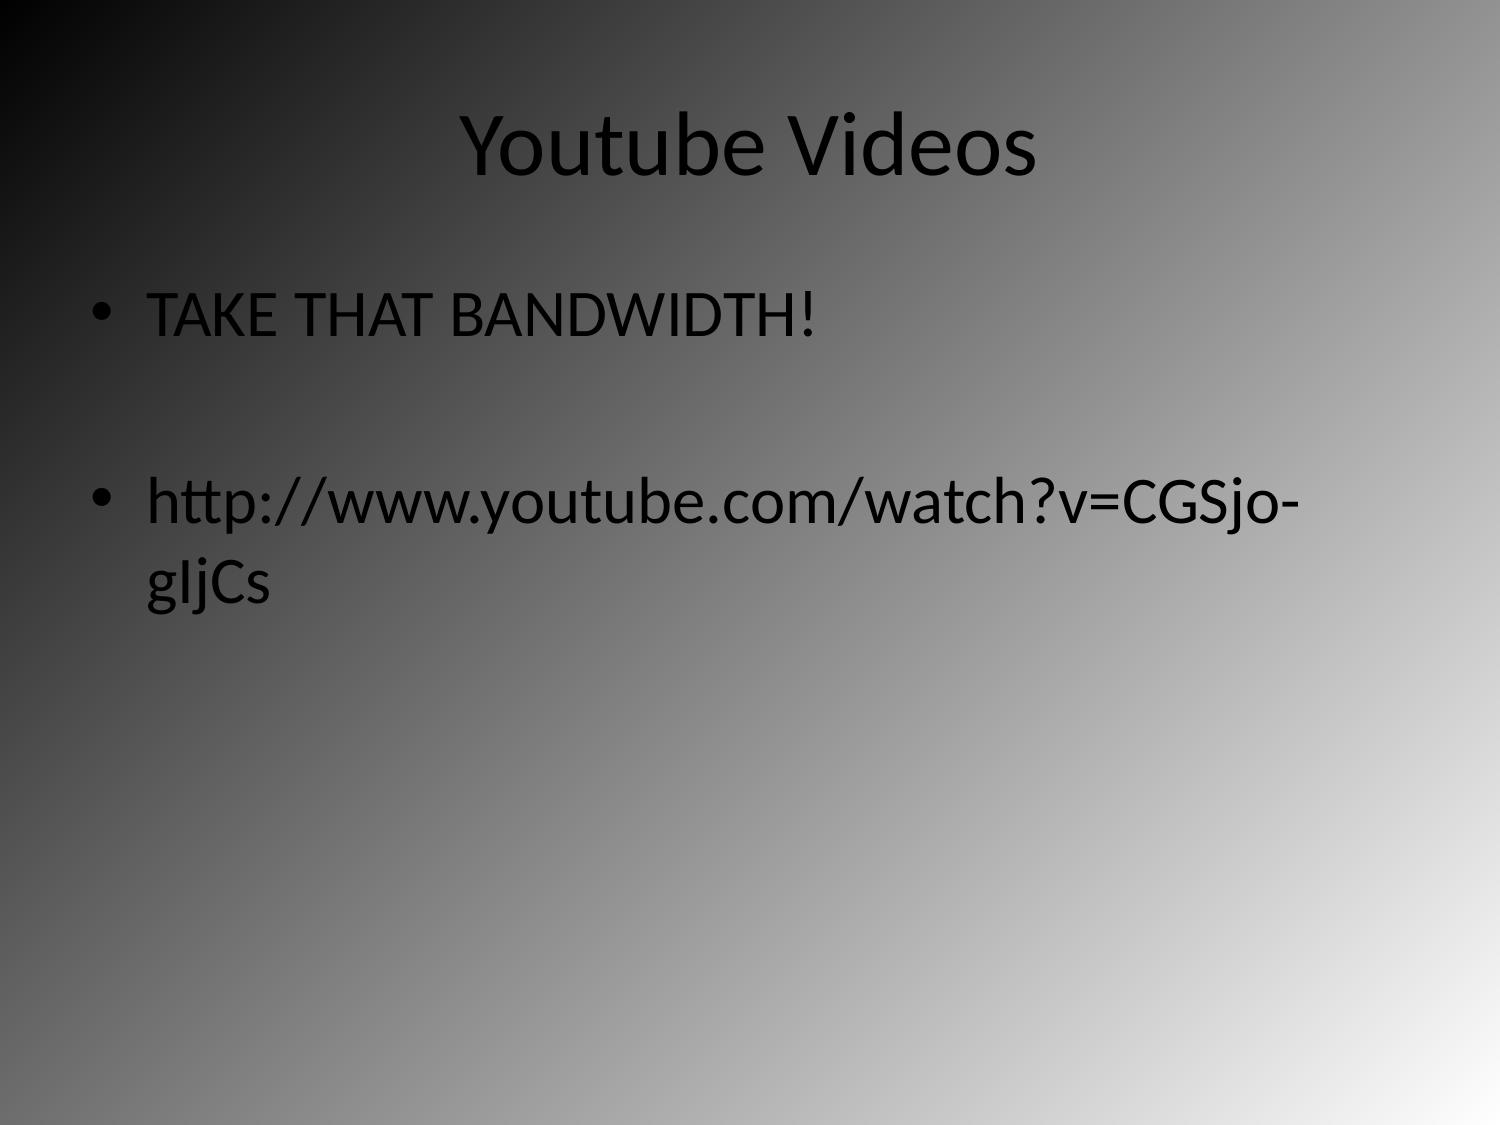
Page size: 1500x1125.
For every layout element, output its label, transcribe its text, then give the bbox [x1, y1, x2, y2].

title Youtube Videos [75, 45, 1425, 233]
list TAKE THAT BANDWIDTH! http://www.youtube.com/watch?v=CGSjo-gIjCs [75, 262, 1425, 1005]
